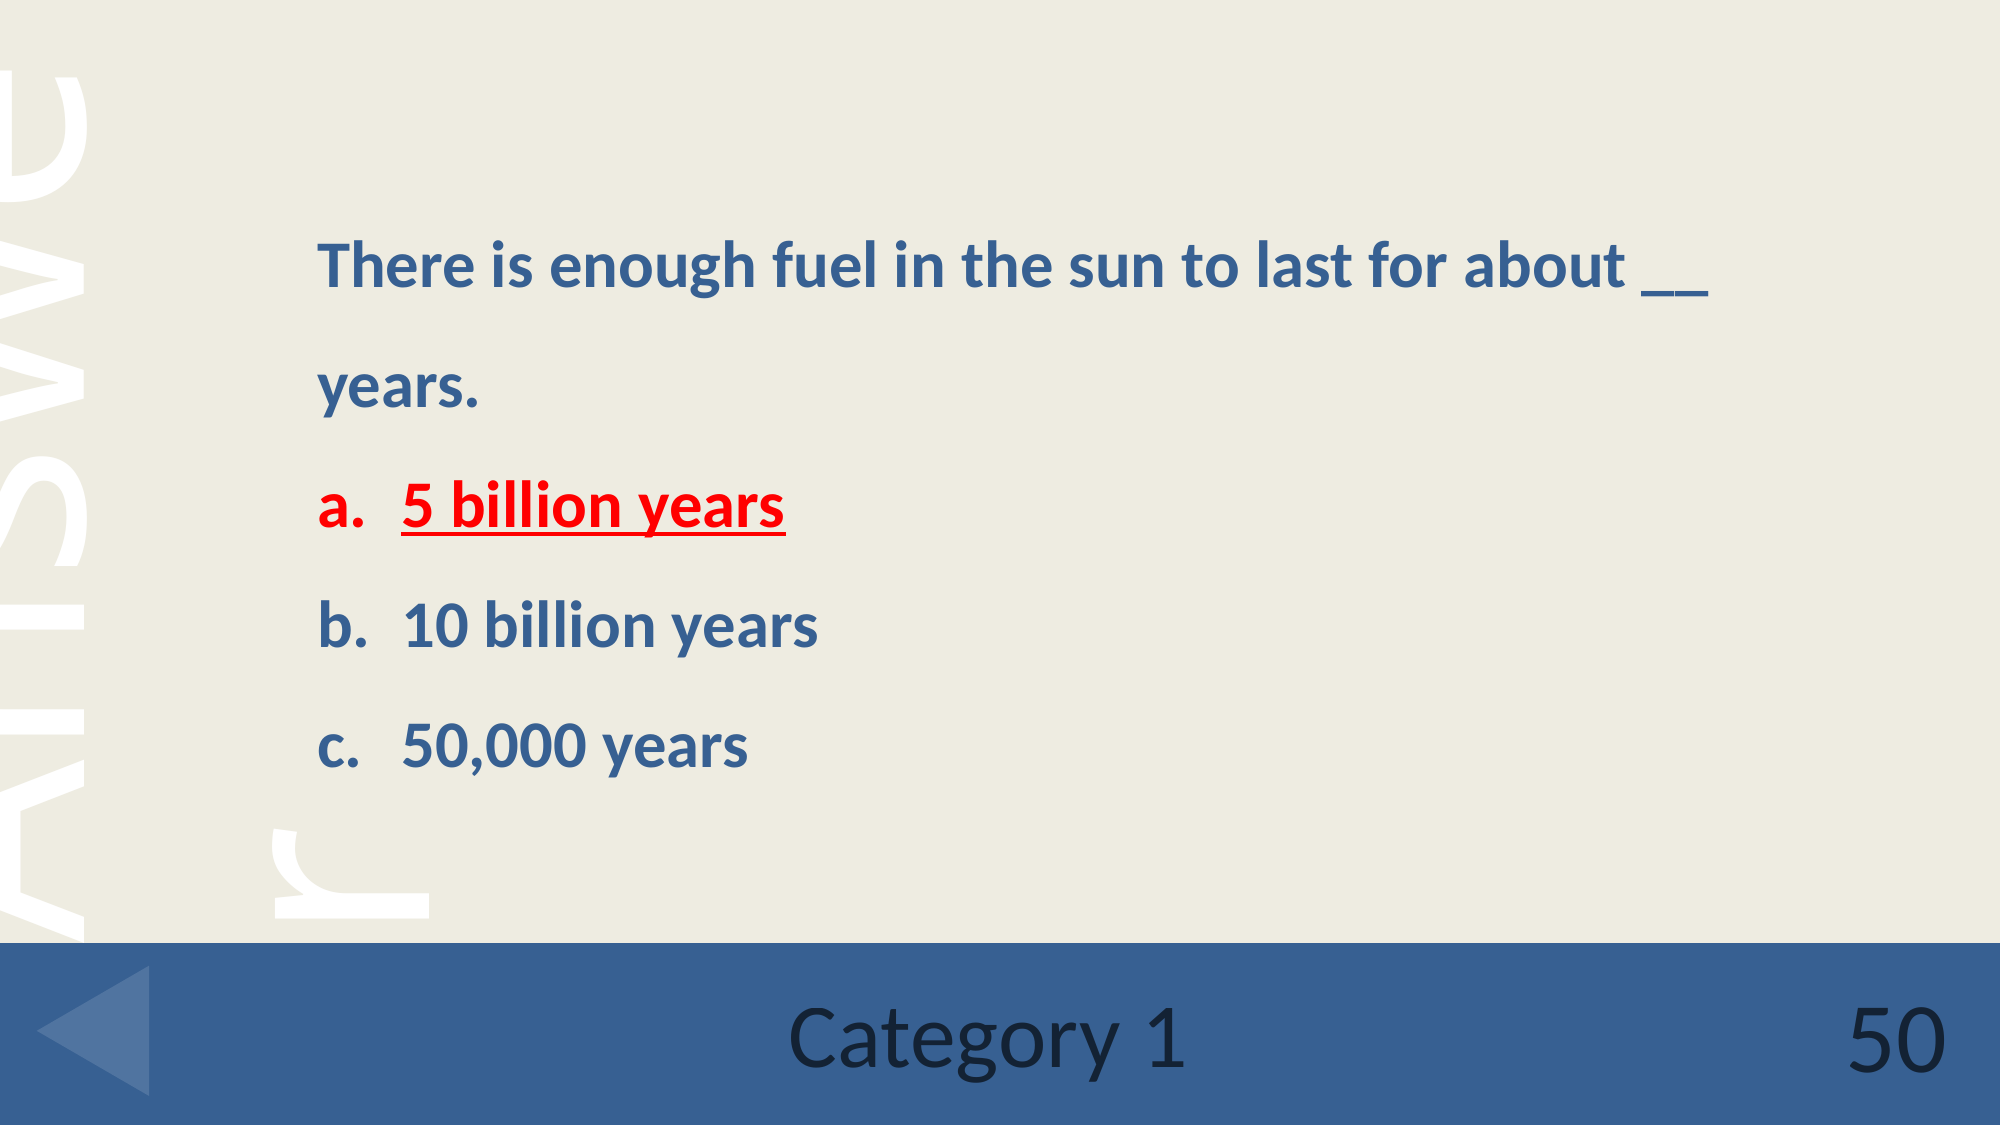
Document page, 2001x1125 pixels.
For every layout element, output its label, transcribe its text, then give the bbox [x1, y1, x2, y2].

list There is enough fuel in the sun to last for about __ years. 5 billion years 10 billion years 50,000 years [302, 115, 1874, 847]
title Category 1 [88, 937, 1889, 1125]
list 50 [1889, 967, 1963, 1097]
